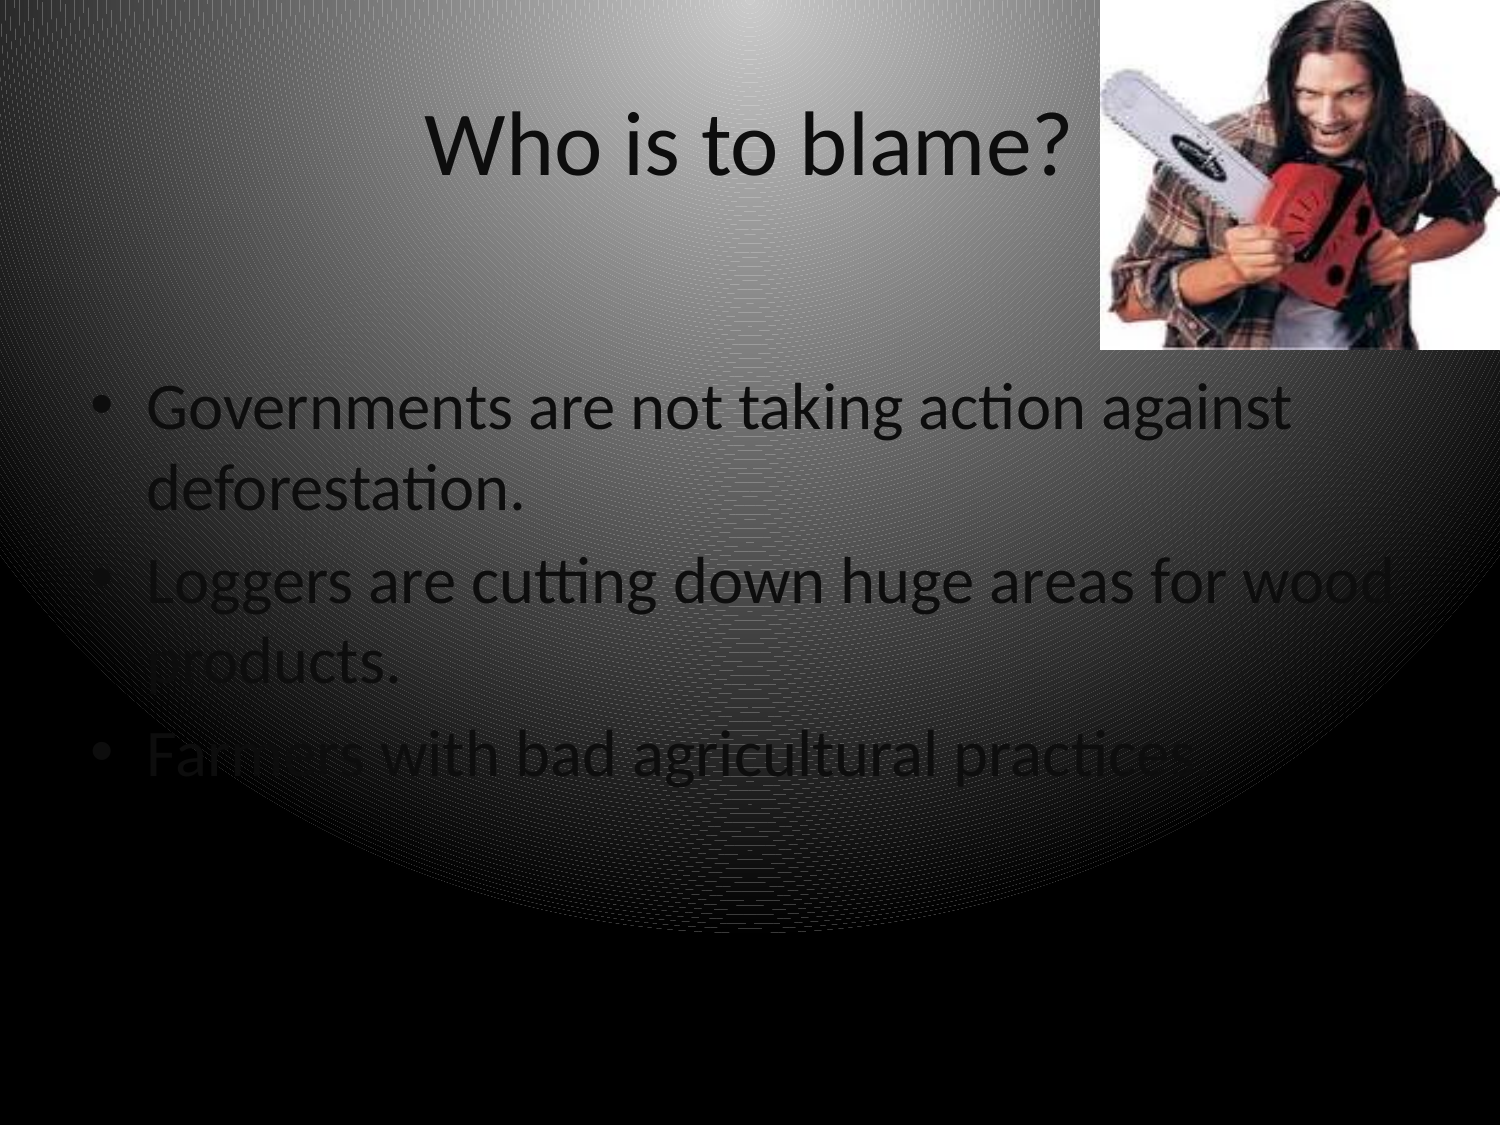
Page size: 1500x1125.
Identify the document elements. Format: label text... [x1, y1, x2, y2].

list Governments are not taking action against deforestation. Loggers are cutting down huge areas for wood products. Farmers with bad agricultural practices. [74, 262, 1426, 1006]
title Who is to blame? [74, 44, 1094, 233]
picture [1099, 0, 1500, 351]
